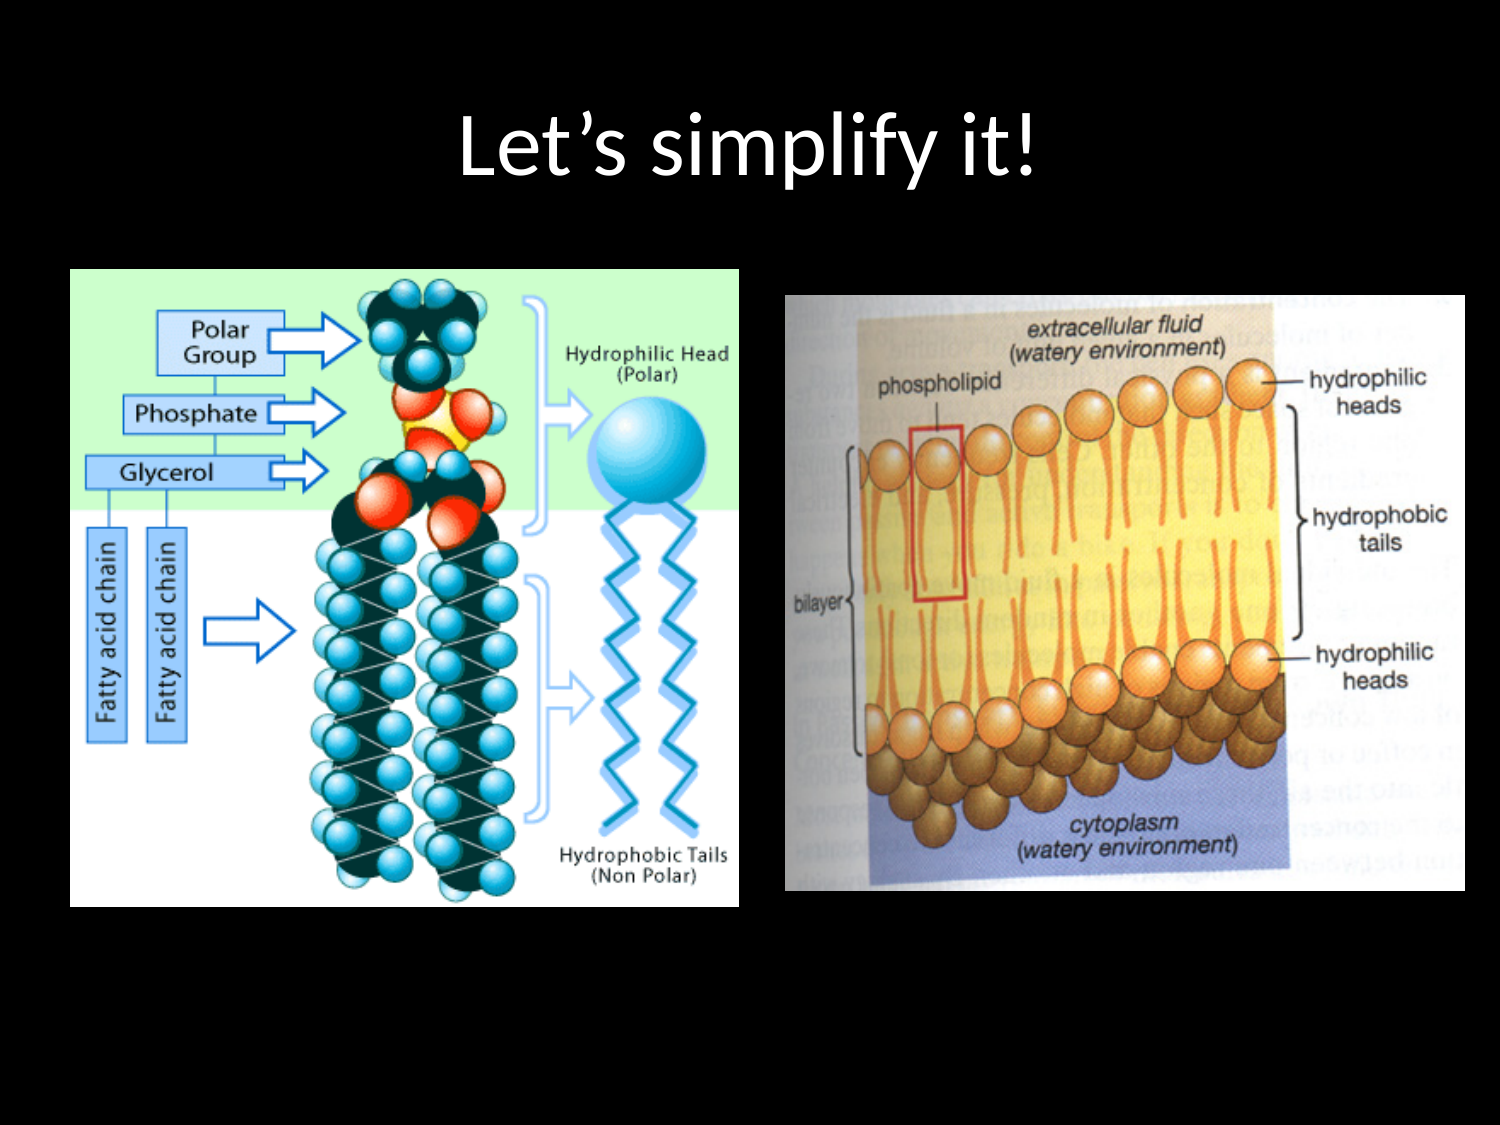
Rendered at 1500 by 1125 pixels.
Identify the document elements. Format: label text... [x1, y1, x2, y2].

title Let’s simplify it! [75, 45, 1425, 233]
picture [784, 295, 1466, 891]
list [70, 269, 739, 907]
